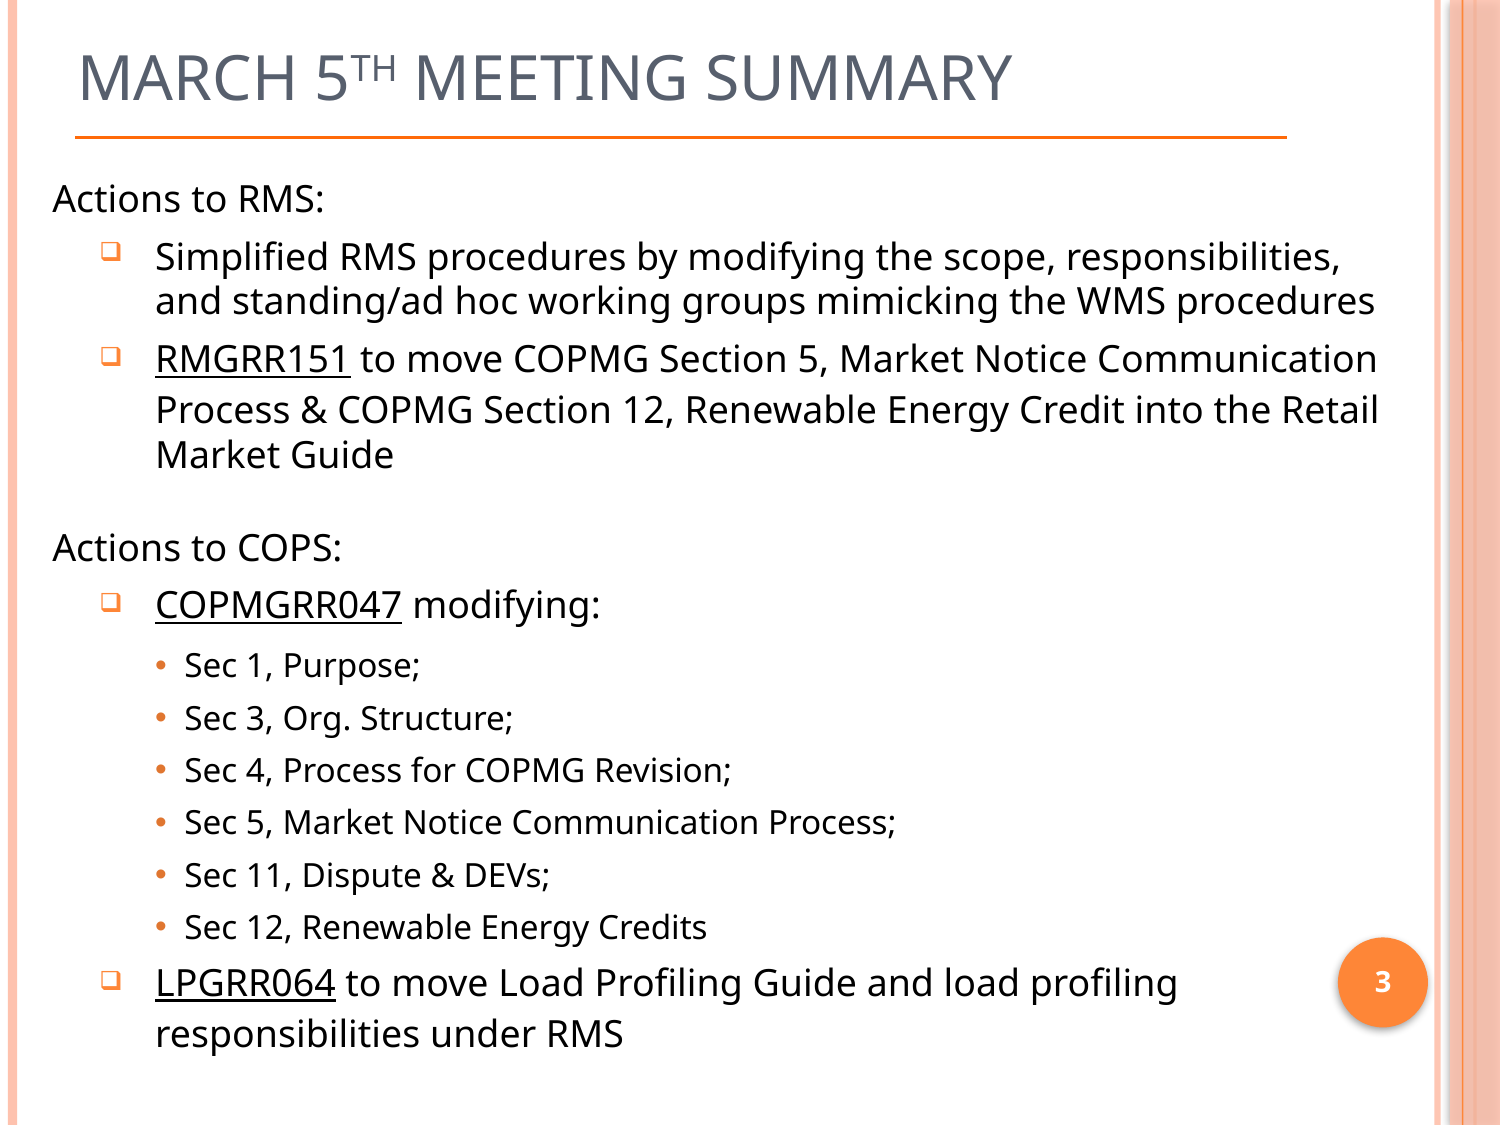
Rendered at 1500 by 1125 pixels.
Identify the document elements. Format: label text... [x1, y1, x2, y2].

slide_number 3 [1425, 940, 1434, 1027]
text_box Actions to RMS: Simplified RMS procedures by modifying the scope, responsibilities, and standing/ad hoc working groups mimicking the WMS procedures RMGRR151 to move COPMG Section 5, Market Notice Communication Process & COPMG Section 12, Renewable Energy Credit into the Retail Market Guide Actions to COPS: COPMGRR047 modifying: Sec 1, Purpose; Sec 3, Org. Structure; Sec 4, Process for COPMG Revision; Sec 5, Market Notice Communication Process; Sec 11, Dispute & DEVs; Sec 12, Renewable Energy Credits LPGRR064 to move Load Profiling Guide and load profiling responsibilities under RMS [37, 149, 1425, 1091]
title March 5th meeting summary [62, 24, 1288, 121]
